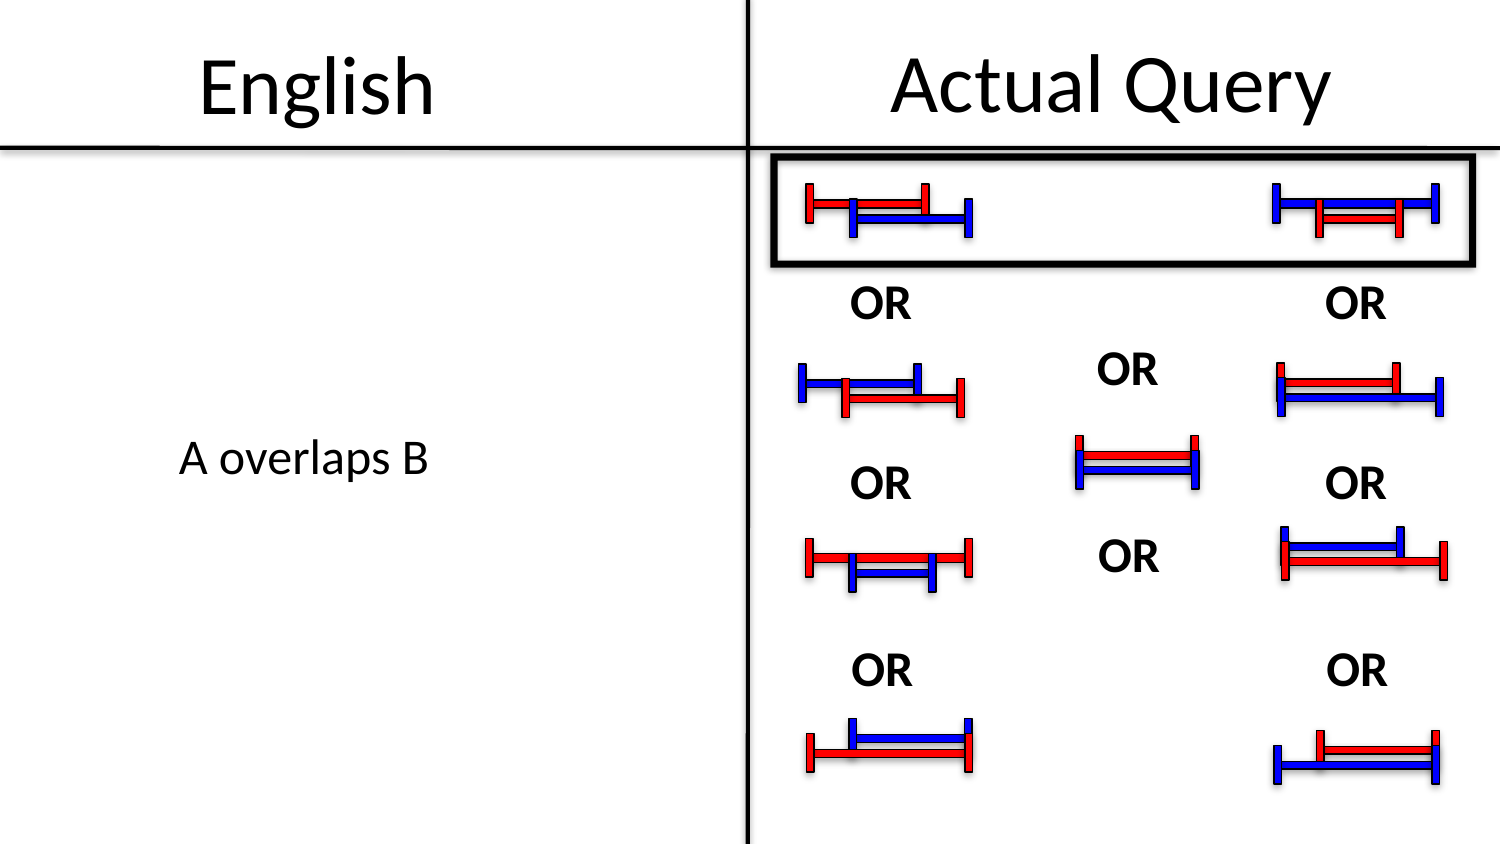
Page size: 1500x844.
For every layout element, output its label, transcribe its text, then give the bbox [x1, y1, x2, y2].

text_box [798, 183, 1448, 785]
text_box A overlaps B [163, 417, 445, 493]
text_box [770, 156, 1477, 268]
text_box English [183, 23, 452, 139]
text_box Actual Query [876, 21, 1348, 137]
